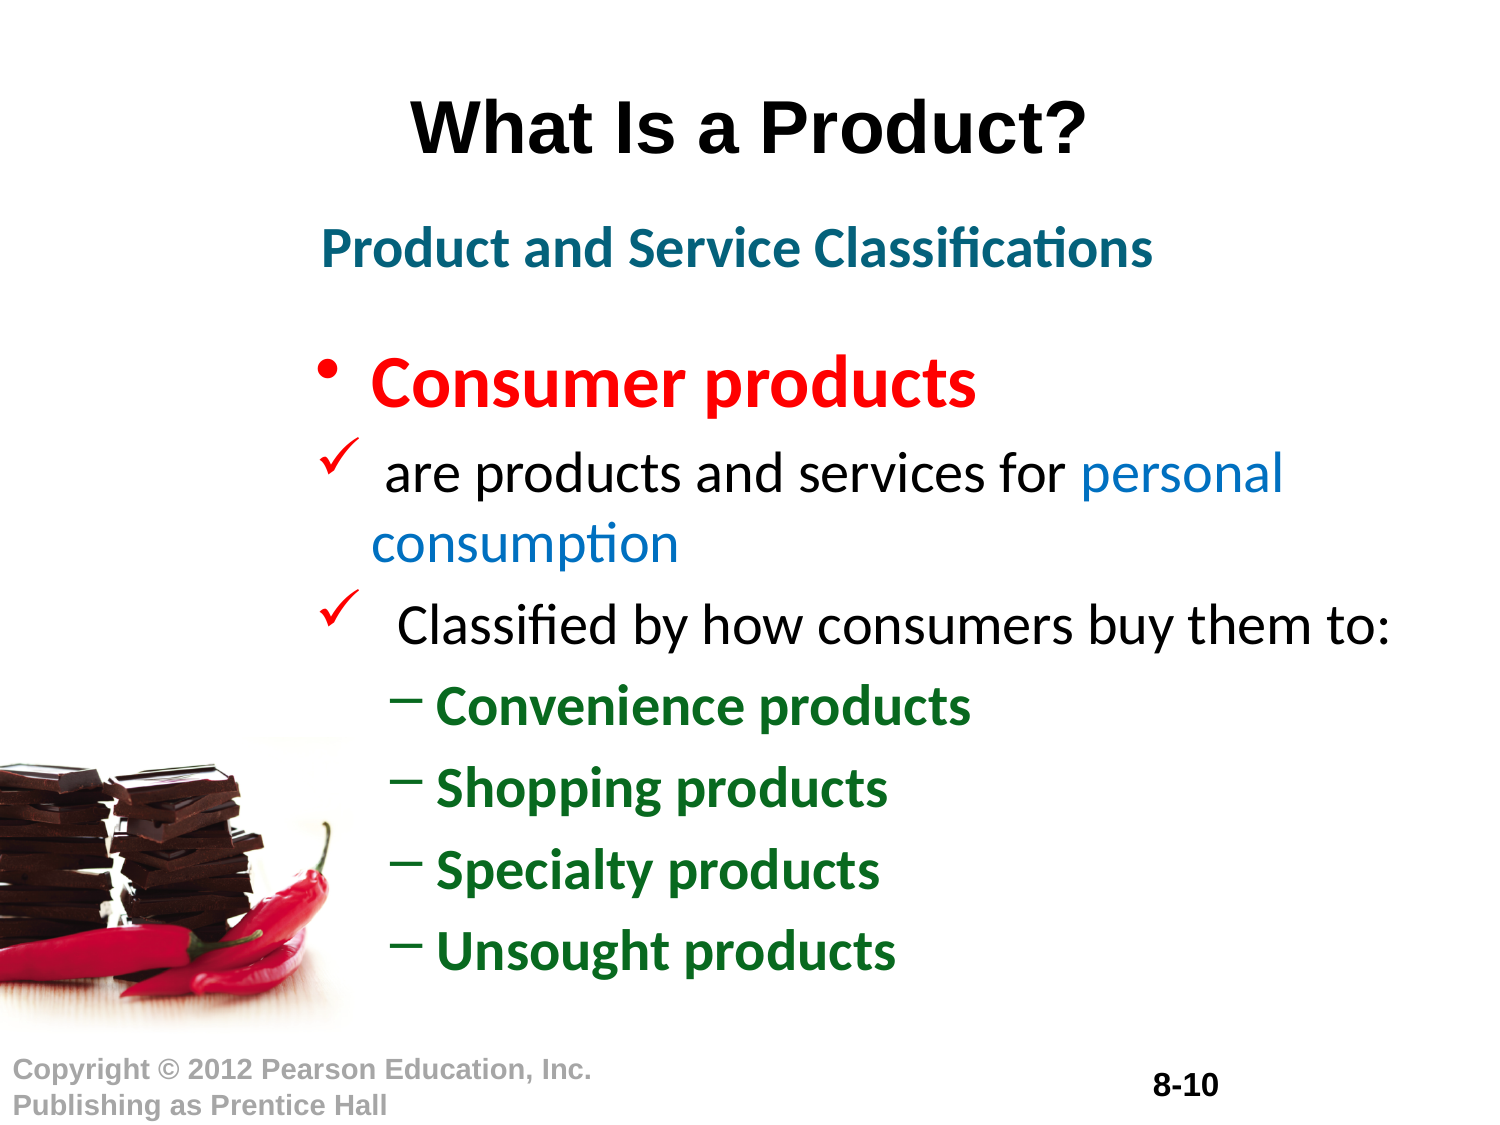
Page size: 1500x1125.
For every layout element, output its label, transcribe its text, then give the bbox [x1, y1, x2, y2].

list Consumer products are products and services for personal consumption Classified by how consumers buy them to: Convenience products Shopping products Specialty products Unsought products [299, 324, 1438, 1001]
picture [0, 737, 361, 1038]
title What Is a Product? [112, 37, 1388, 226]
list Product and Service Classifications [149, 212, 1326, 276]
